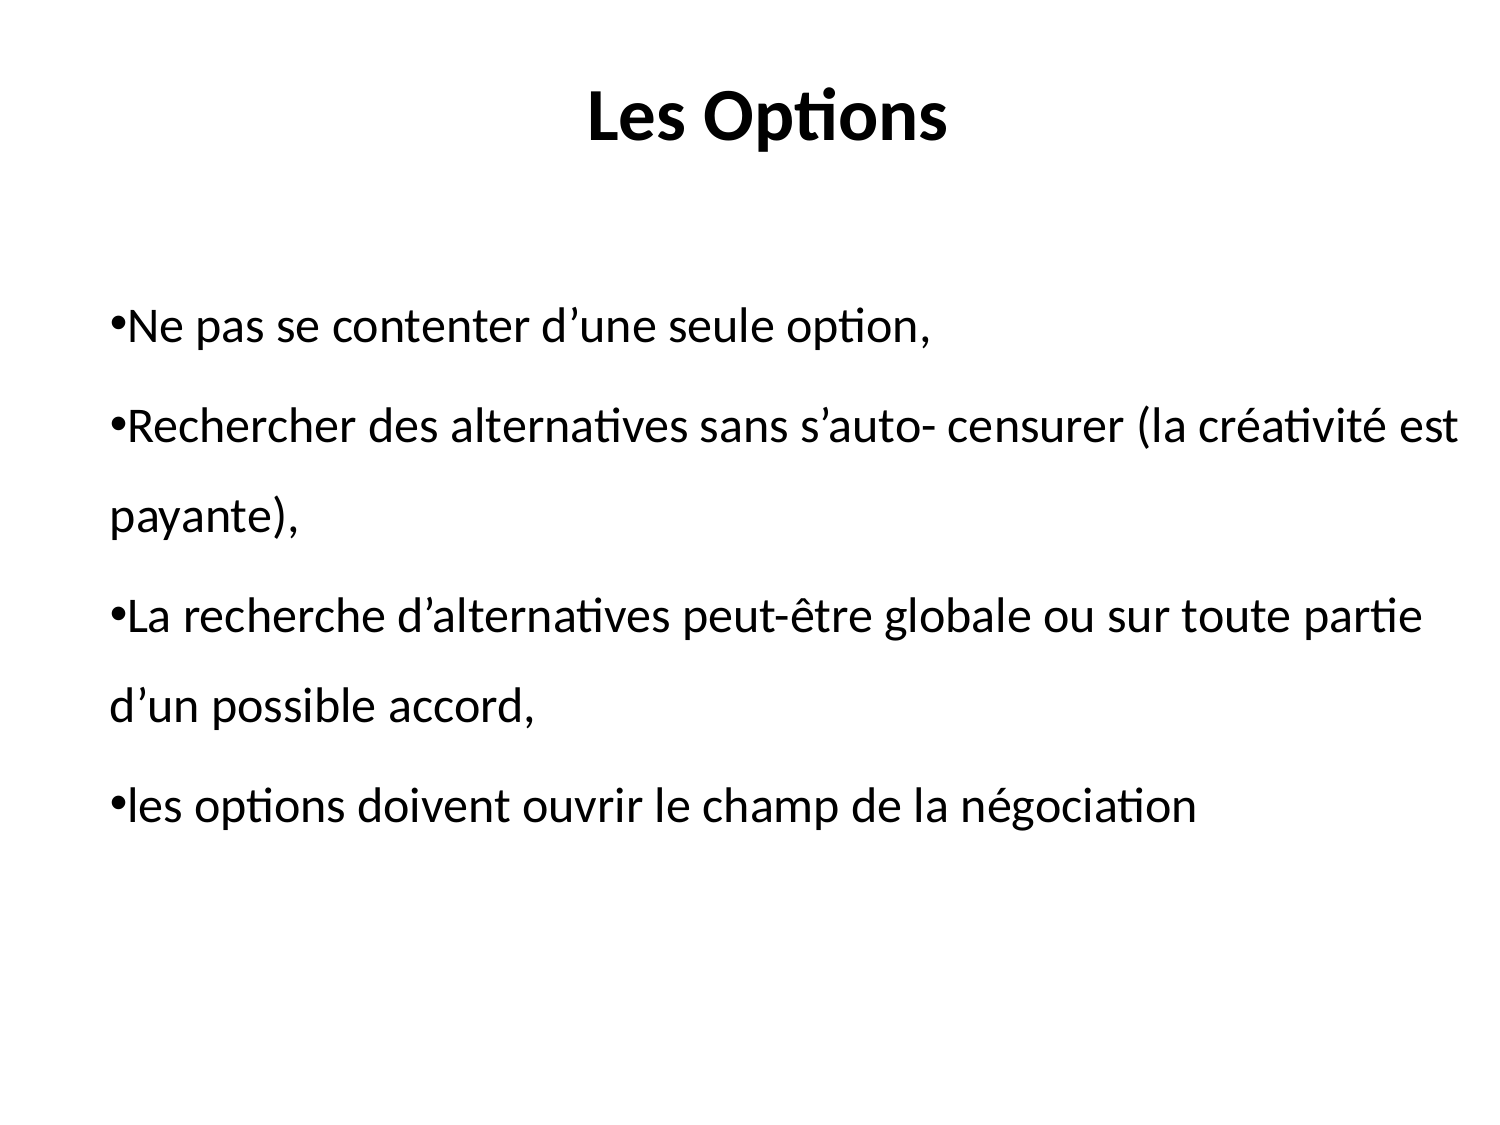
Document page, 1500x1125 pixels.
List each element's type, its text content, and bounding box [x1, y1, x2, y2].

list Ne pas se contenter d’une seule option, Rechercher des alternatives sans s’auto- censurer (la créativité est payante), La recherche d’alternatives peut-être globale ou sur toute partie d’un possible accord, les options doivent ouvrir le champ de la négociation [94, 255, 1500, 771]
title Les Options [128, 46, 1408, 173]
